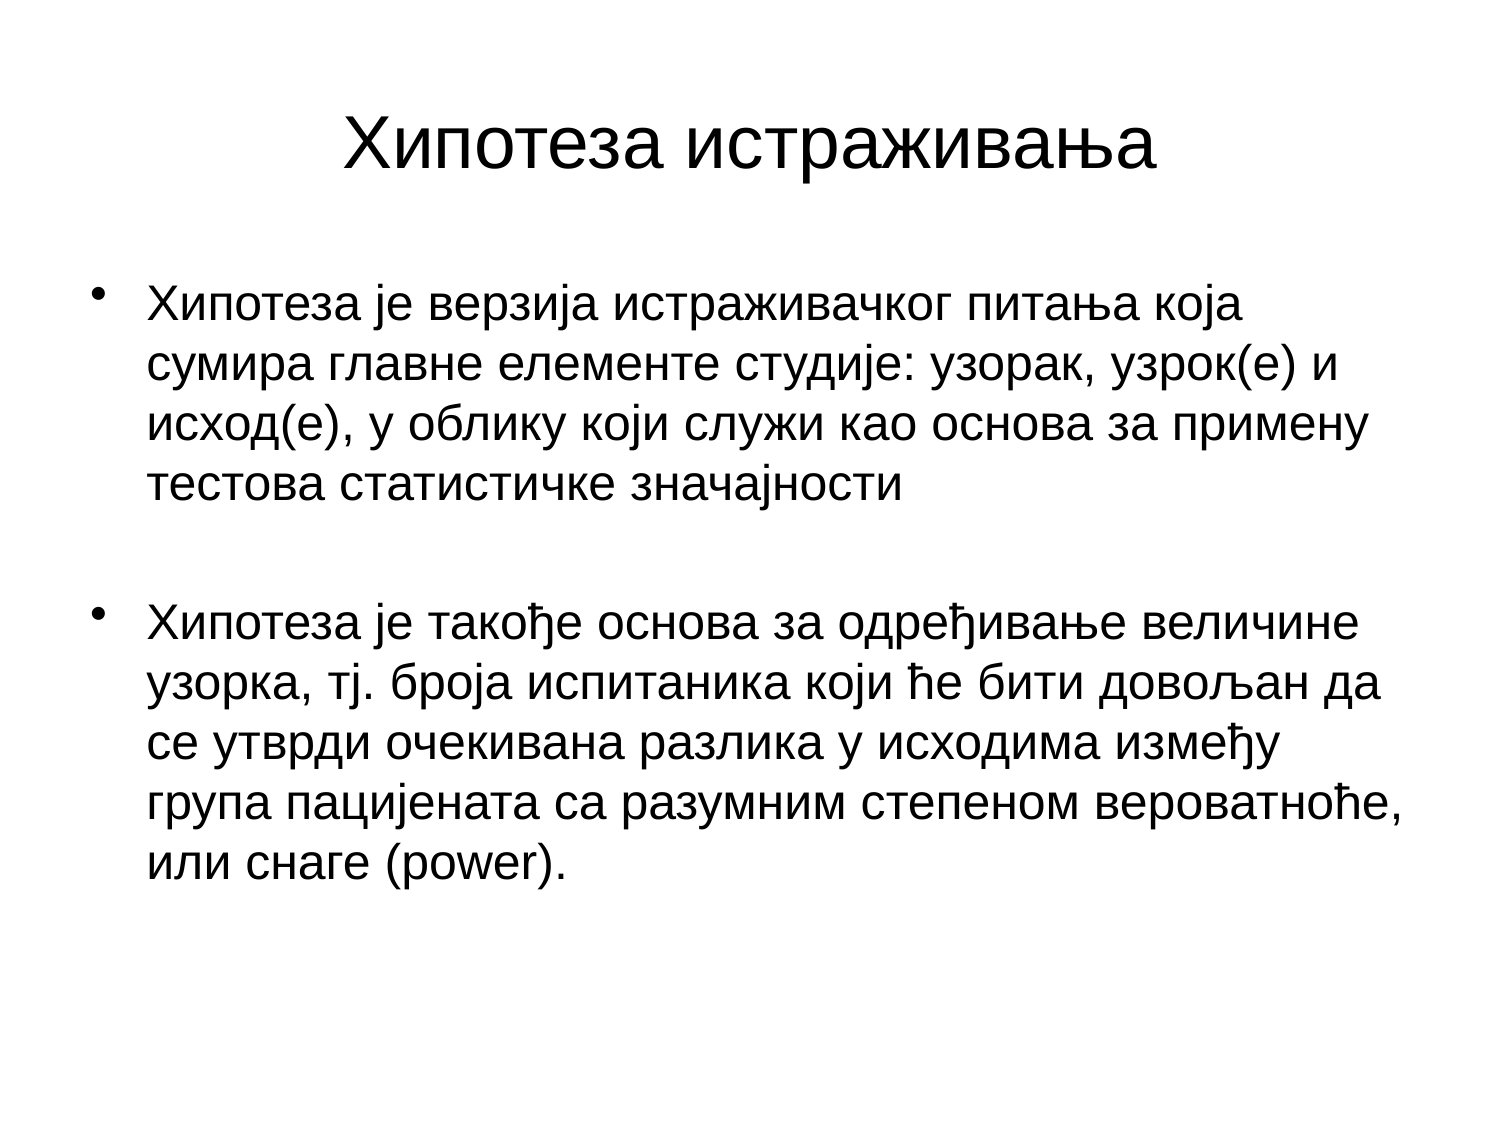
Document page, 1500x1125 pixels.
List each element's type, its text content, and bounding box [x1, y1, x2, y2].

title Хипотеза истраживања [74, 44, 1426, 233]
list Хипотеза је верзија истраживачког питања која сумира главне елементе студије: узорак, узрок(е) и исход(е), у облику који служи као основа за примену тестова статистичке значајности Хипотеза је такође основа за одређивање величине узорка, тј. броја испитаника који ће бити довољан да се утврди очекивана разлика у исходима између група пацијената са разумним степеном вероватноће, или снаге (power). [74, 262, 1426, 1006]
